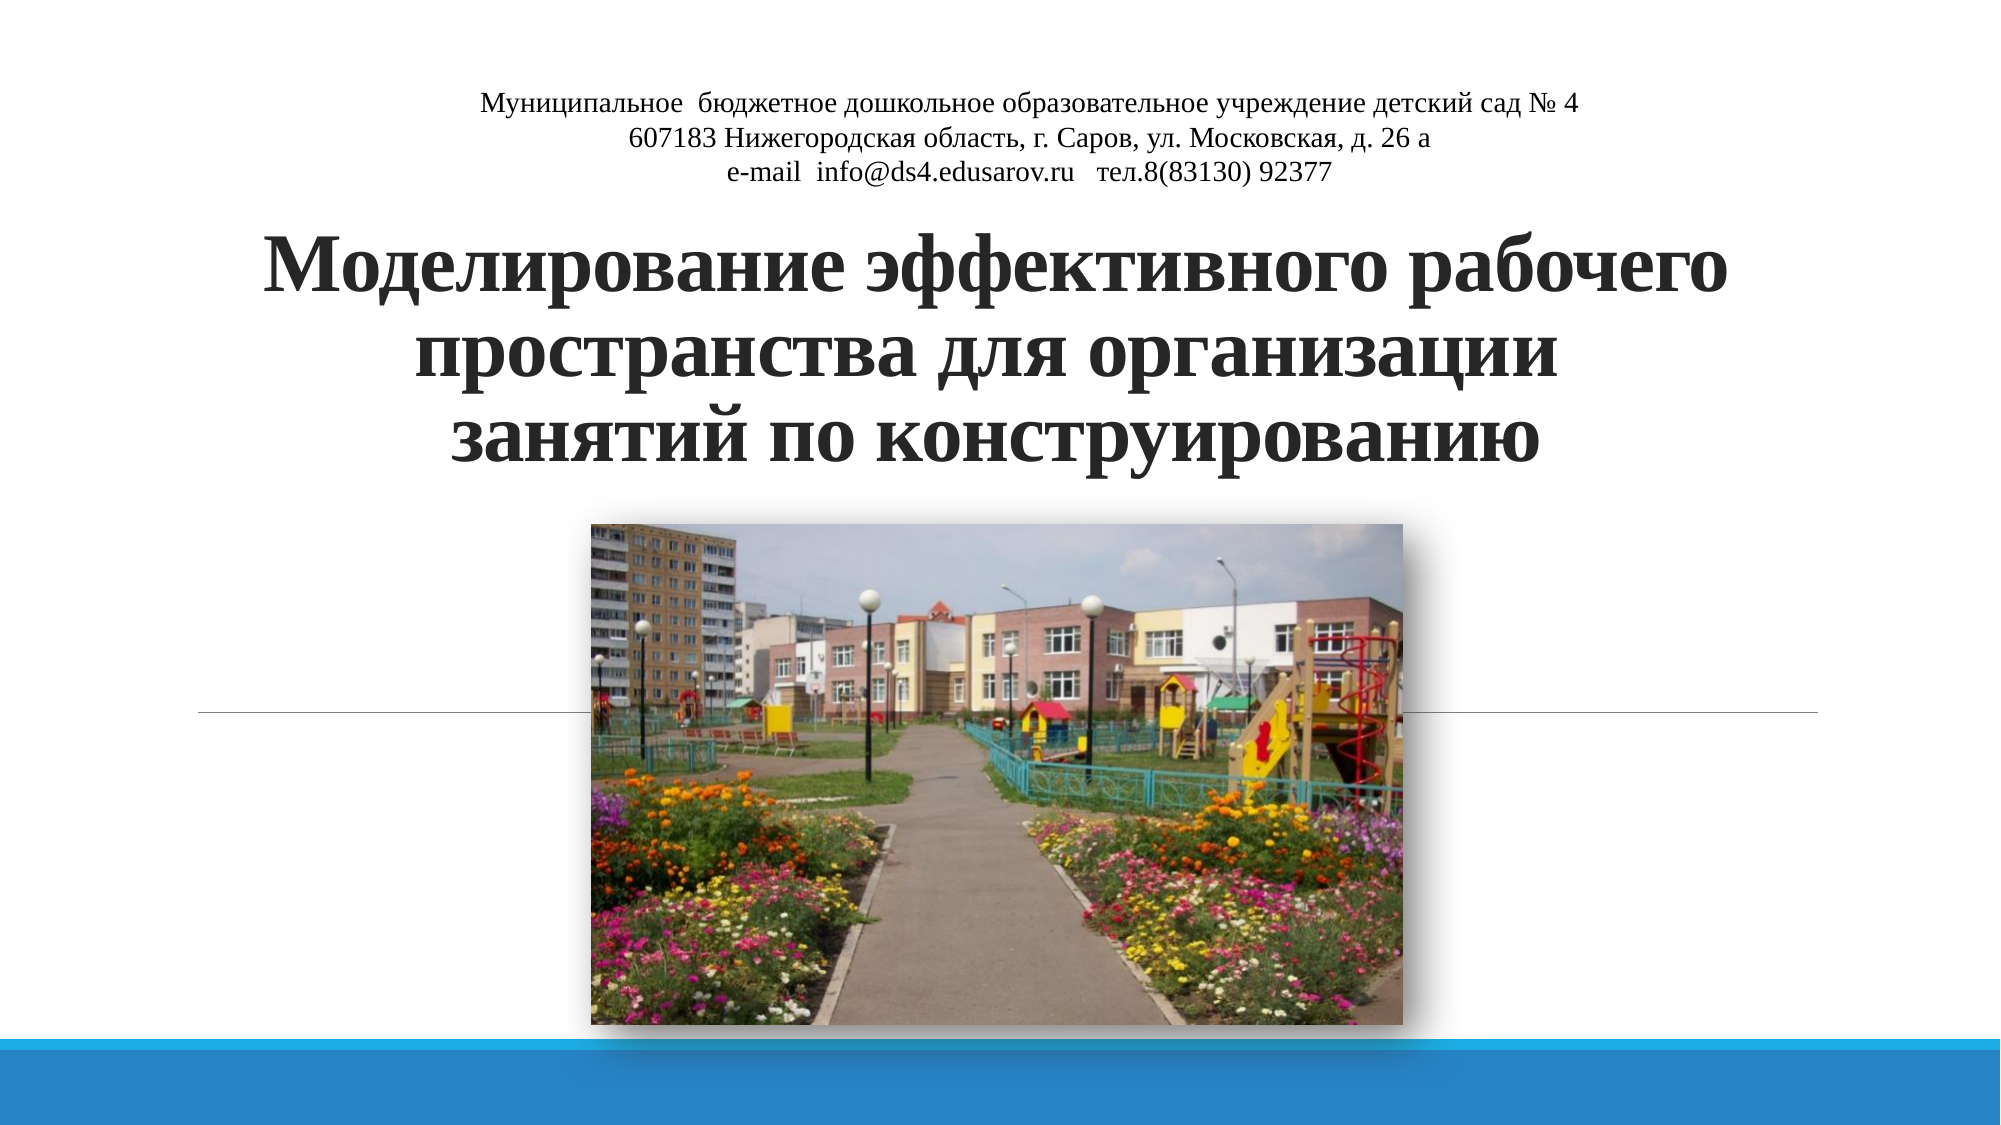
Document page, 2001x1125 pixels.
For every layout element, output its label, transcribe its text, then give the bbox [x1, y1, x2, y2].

picture [591, 523, 1404, 1026]
title Моделирование эффективного рабочего пространства для организации занятий по конструированию [87, 113, 1908, 487]
text_box Муниципальное бюджетное дошкольное образовательное учреждение детский сад № 4 607183 Нижегородская область, г. Саров, ул. Московская, д. 26 а e-mail info@ds4.edusarov.ru тел.8(83130) 92377 [411, 75, 1649, 196]
